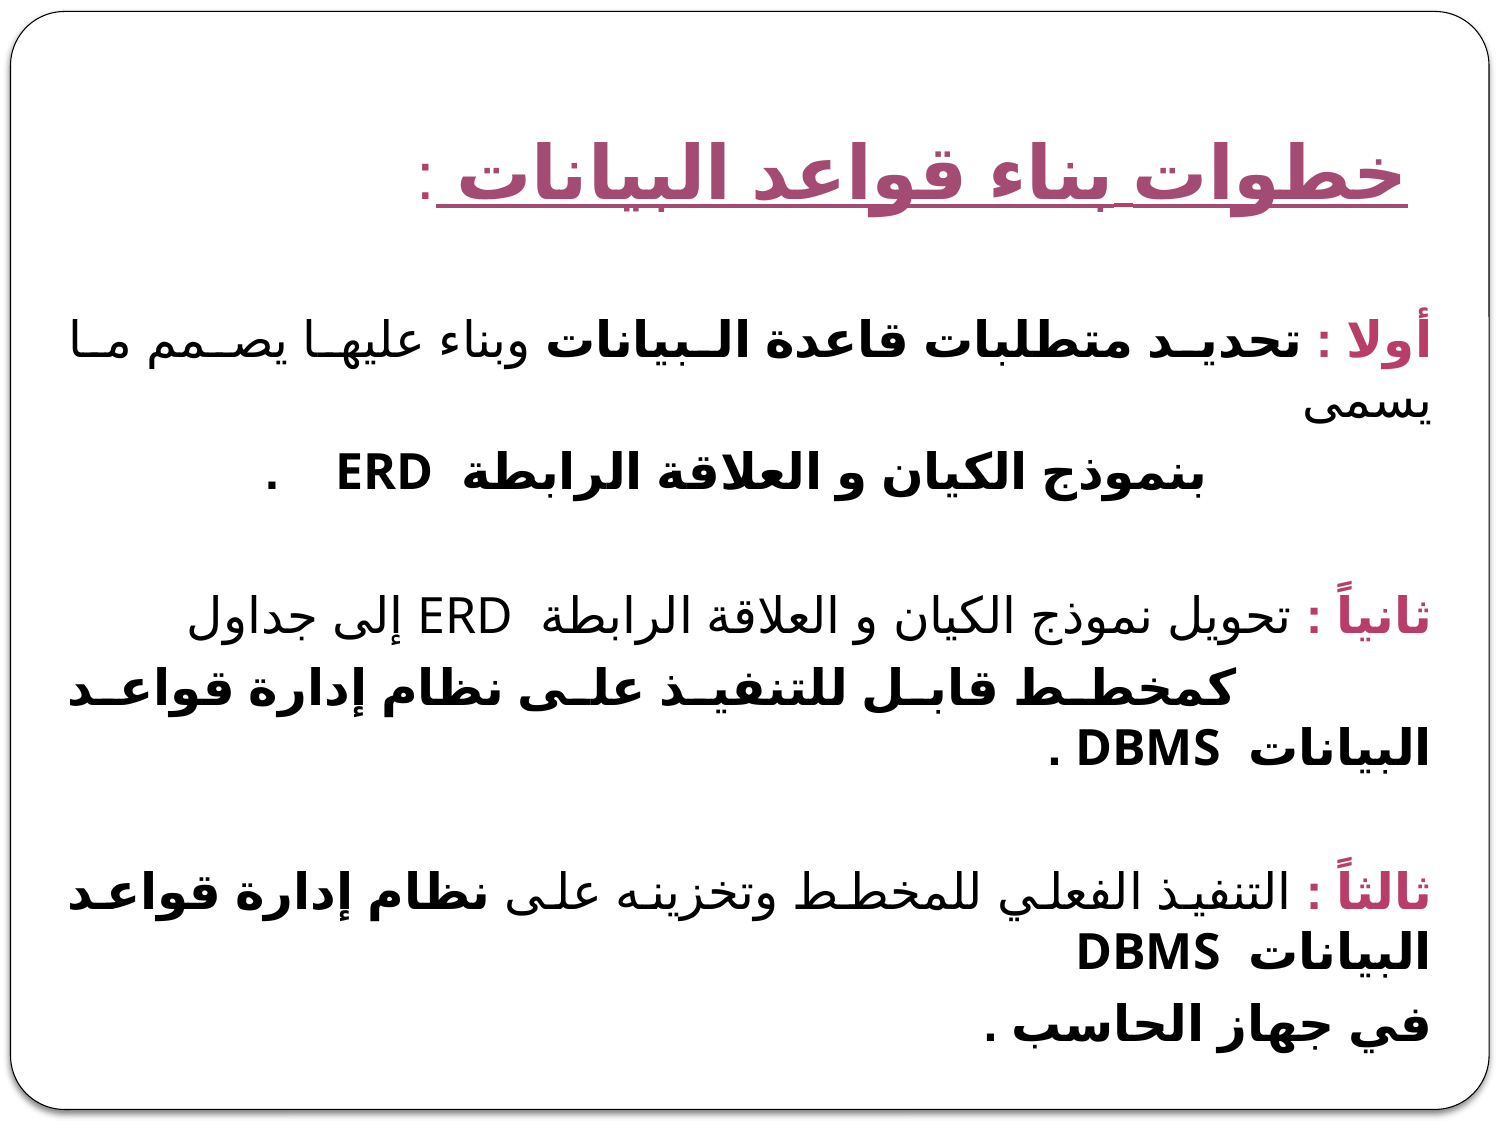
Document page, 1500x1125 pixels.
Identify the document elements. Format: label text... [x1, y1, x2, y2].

title خطوات بناء قواعد البيانات : [147, 90, 1423, 230]
list أولا : تحديد متطلبات قاعدة البيانات وبناء عليها يصمم ما يسمى بنموذج الكيان و العلاقة الرابطة ERD . ثانياً : تحويل نموذج الكيان و العلاقة الرابطة ERD إلى جداول كمخطط قابل للتنفيذ على نظام إدارة قواعد البيانات DBMS . ثالثاً : التنفيذ الفعلي للمخطط وتخزينه على نظام إدارة قواعد البيانات DBMS في جهاز الحاسب . [53, 237, 1447, 1071]
